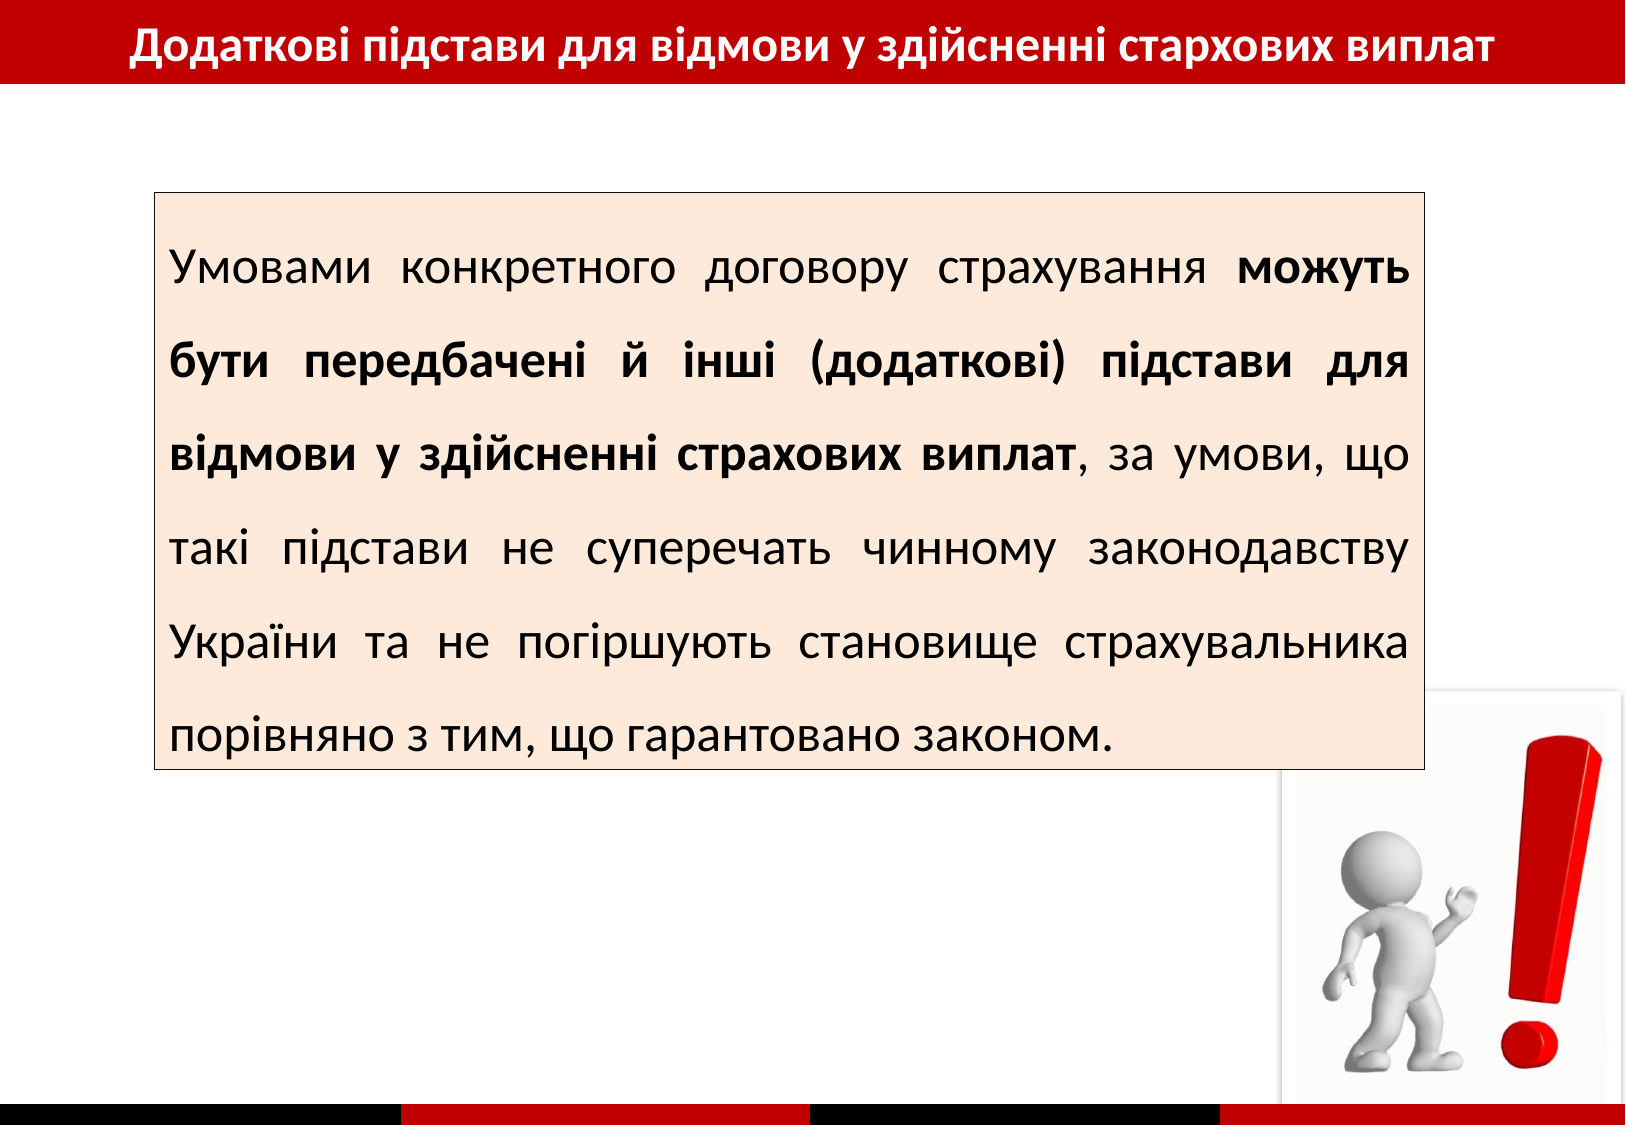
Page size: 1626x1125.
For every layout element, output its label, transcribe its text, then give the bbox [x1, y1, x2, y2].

picture [1296, 704, 1607, 1105]
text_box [0, 1105, 1625, 1125]
text_box Додаткові підстави для відмови у здійсненні стархових виплат [0, 0, 1625, 84]
text_box Умовами конкретного договору страхування можуть бути передбачені й інші (додаткові) підстави для відмови у здійсненні страхових виплат, за умови, що такі підстави не суперечать чинному законодавству України та не погіршують становище страхувальника порівняно з тим, що гарантовано законом. [154, 192, 1425, 770]
